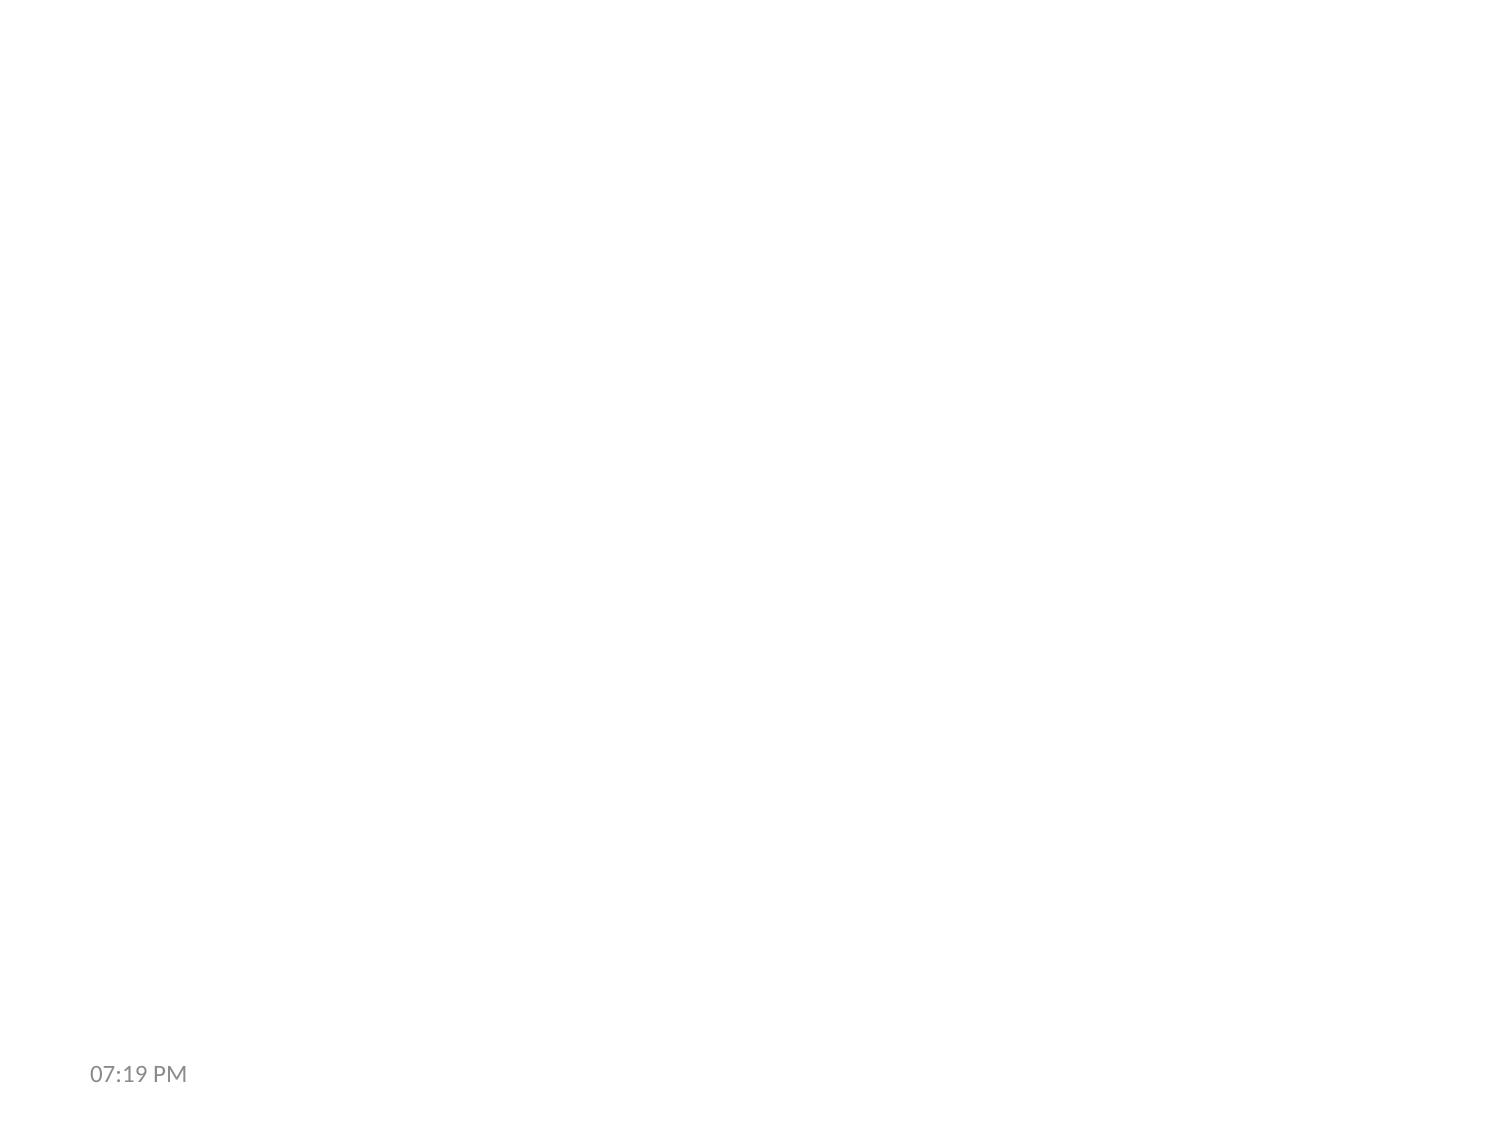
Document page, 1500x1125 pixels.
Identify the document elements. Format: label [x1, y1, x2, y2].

slide_number [75, 1042, 425, 1103]
